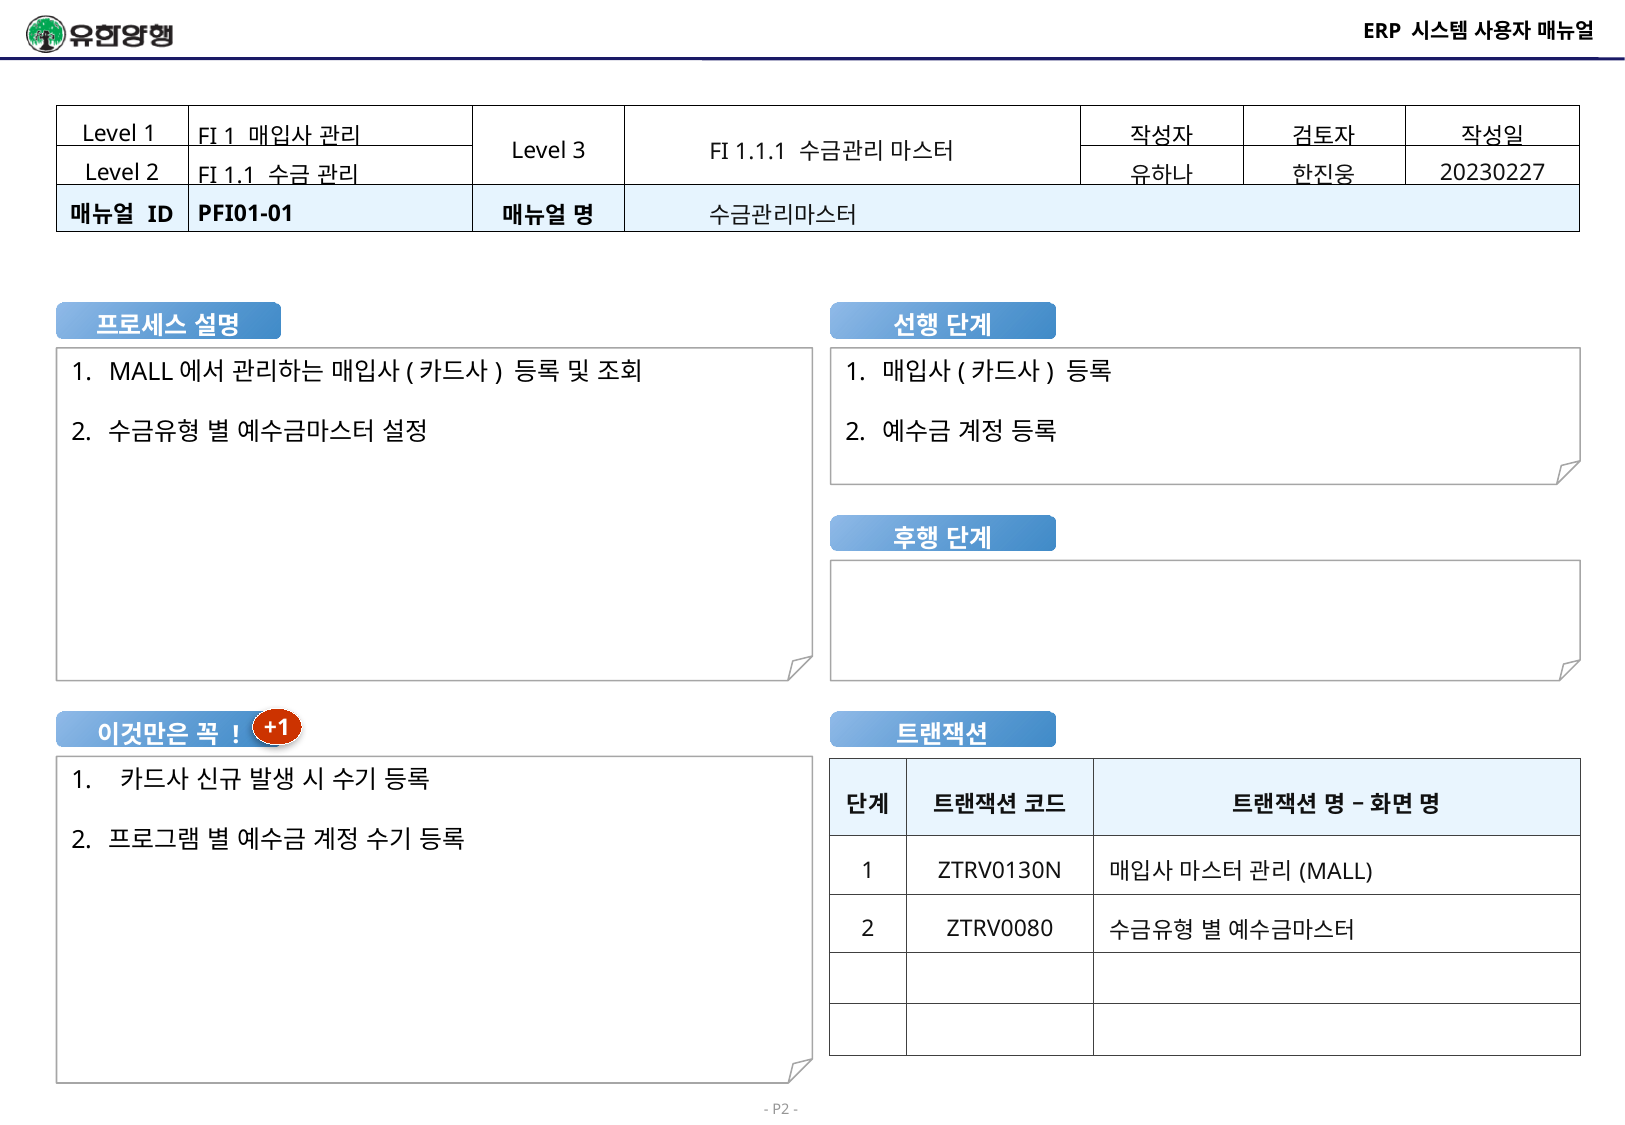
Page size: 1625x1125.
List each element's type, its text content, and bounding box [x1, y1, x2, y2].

text_box 선행 단계 [830, 302, 1056, 339]
text_box 이것만은 꼭 ! [56, 711, 258, 747]
text_box +1 [252, 708, 303, 745]
table_cell [907, 1004, 1093, 1055]
table_cell 유하나 [1081, 146, 1243, 184]
text_box 프로세스 설명 [56, 302, 281, 339]
text_box 트랜잭션 [830, 711, 1056, 747]
text_box 카드사 신규 발생 시 수기 등록 프로그램 별 예수금 계정 수기 등록 [56, 756, 813, 1084]
table_cell FI 1.1 수금 관리 [189, 146, 472, 184]
table_header FI 1.1.1 수금관리 마스터 [625, 106, 1080, 184]
text_box MALL에서 관리하는 매입사(카드사) 등록 및 조회 수금유형 별 예수금마스터 설정 [56, 347, 813, 681]
table_header 검토자 [1244, 106, 1405, 145]
table_cell 한진웅 [1244, 146, 1405, 184]
table_cell ZTRV0130N [907, 836, 1093, 894]
table_cell [907, 953, 1093, 1003]
table_cell 2 [830, 895, 906, 952]
text_box 후행 단계 [830, 515, 1056, 551]
table_cell 1 [830, 836, 906, 894]
table_cell 매입사 마스터 관리(MALL) [1094, 836, 1580, 894]
table_header FI 1 매입사 관리 [189, 106, 472, 145]
table_cell 매뉴얼 ID [57, 185, 188, 231]
table_header 트랜잭션 명 – 화면 명 [1094, 759, 1580, 835]
table_header 작성자 [1081, 106, 1243, 145]
table_cell 20230227 [1406, 146, 1579, 184]
title ERP 시스템 사용자 매뉴얼 [905, 0, 1610, 132]
table_cell [1094, 953, 1580, 1003]
table_header Level 1 [57, 106, 188, 145]
table_cell [830, 953, 906, 1003]
table_header Level 3 [473, 106, 624, 184]
table_header 작성일 [1406, 106, 1579, 145]
picture [20, 11, 178, 55]
table_cell [1094, 1004, 1580, 1055]
table_cell Level 2 [57, 146, 188, 184]
table_header 단계 [830, 759, 906, 835]
table_header 트랜잭션 코드 [907, 759, 1093, 835]
text_box [830, 560, 1581, 681]
text_box 매입사(카드사) 등록 예수금 계정 등록 [830, 347, 1581, 485]
table_cell [830, 1004, 906, 1055]
table_cell 매뉴얼 명 [473, 185, 624, 231]
table_cell 수금유형 별 예수금마스터 [1094, 895, 1580, 952]
table_cell PFI01-01 [189, 185, 472, 231]
table_cell ZTRV0080 [907, 895, 1093, 952]
table_cell 수금관리마스터 [625, 185, 1579, 231]
